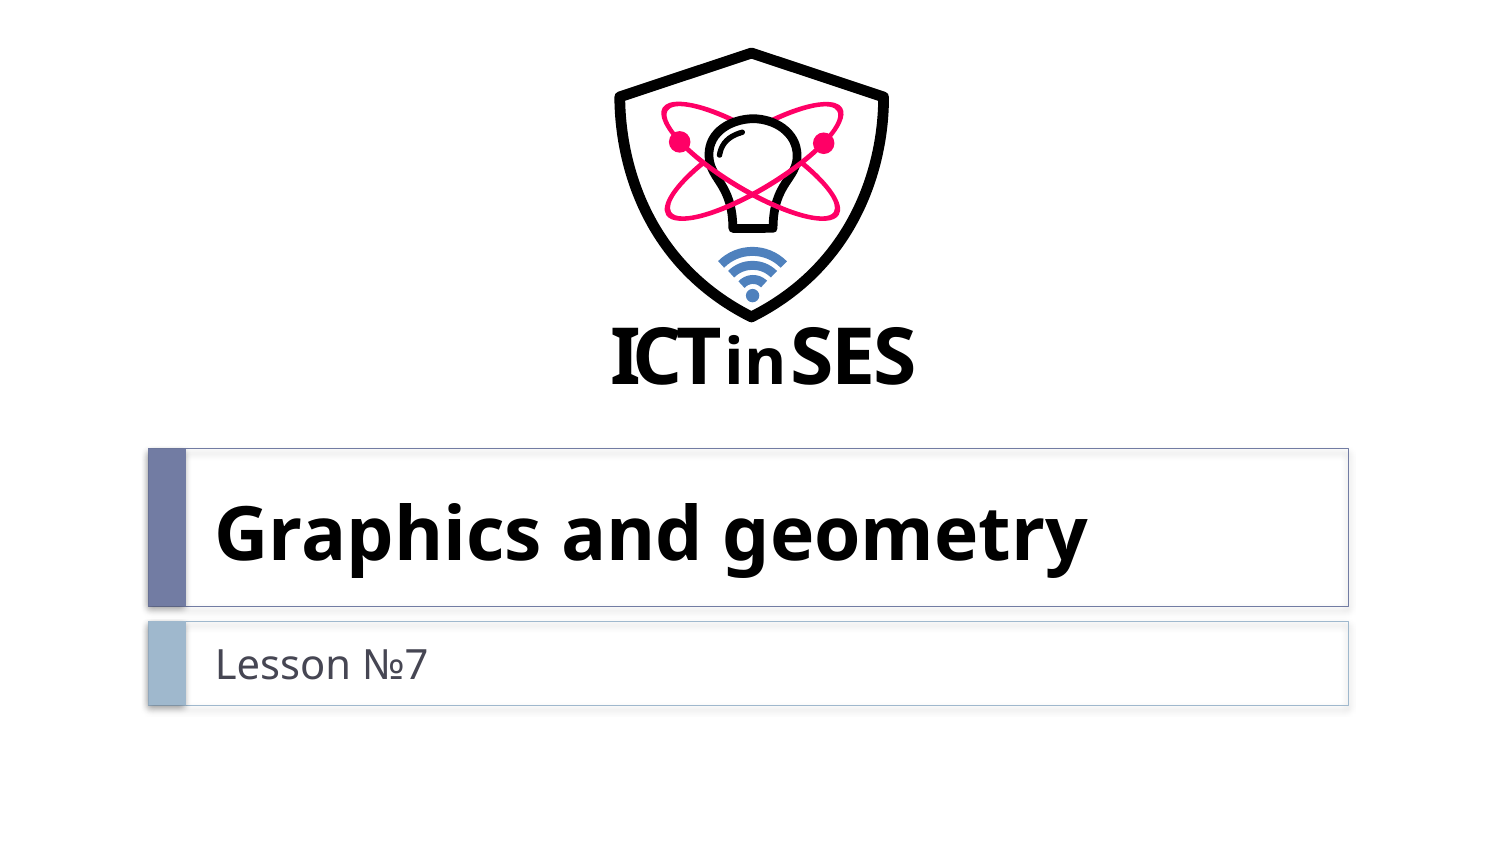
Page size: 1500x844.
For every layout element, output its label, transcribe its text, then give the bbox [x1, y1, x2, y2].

subtitle Lesson №7 [200, 630, 1325, 697]
title Graphics and geometry [200, 478, 1325, 600]
